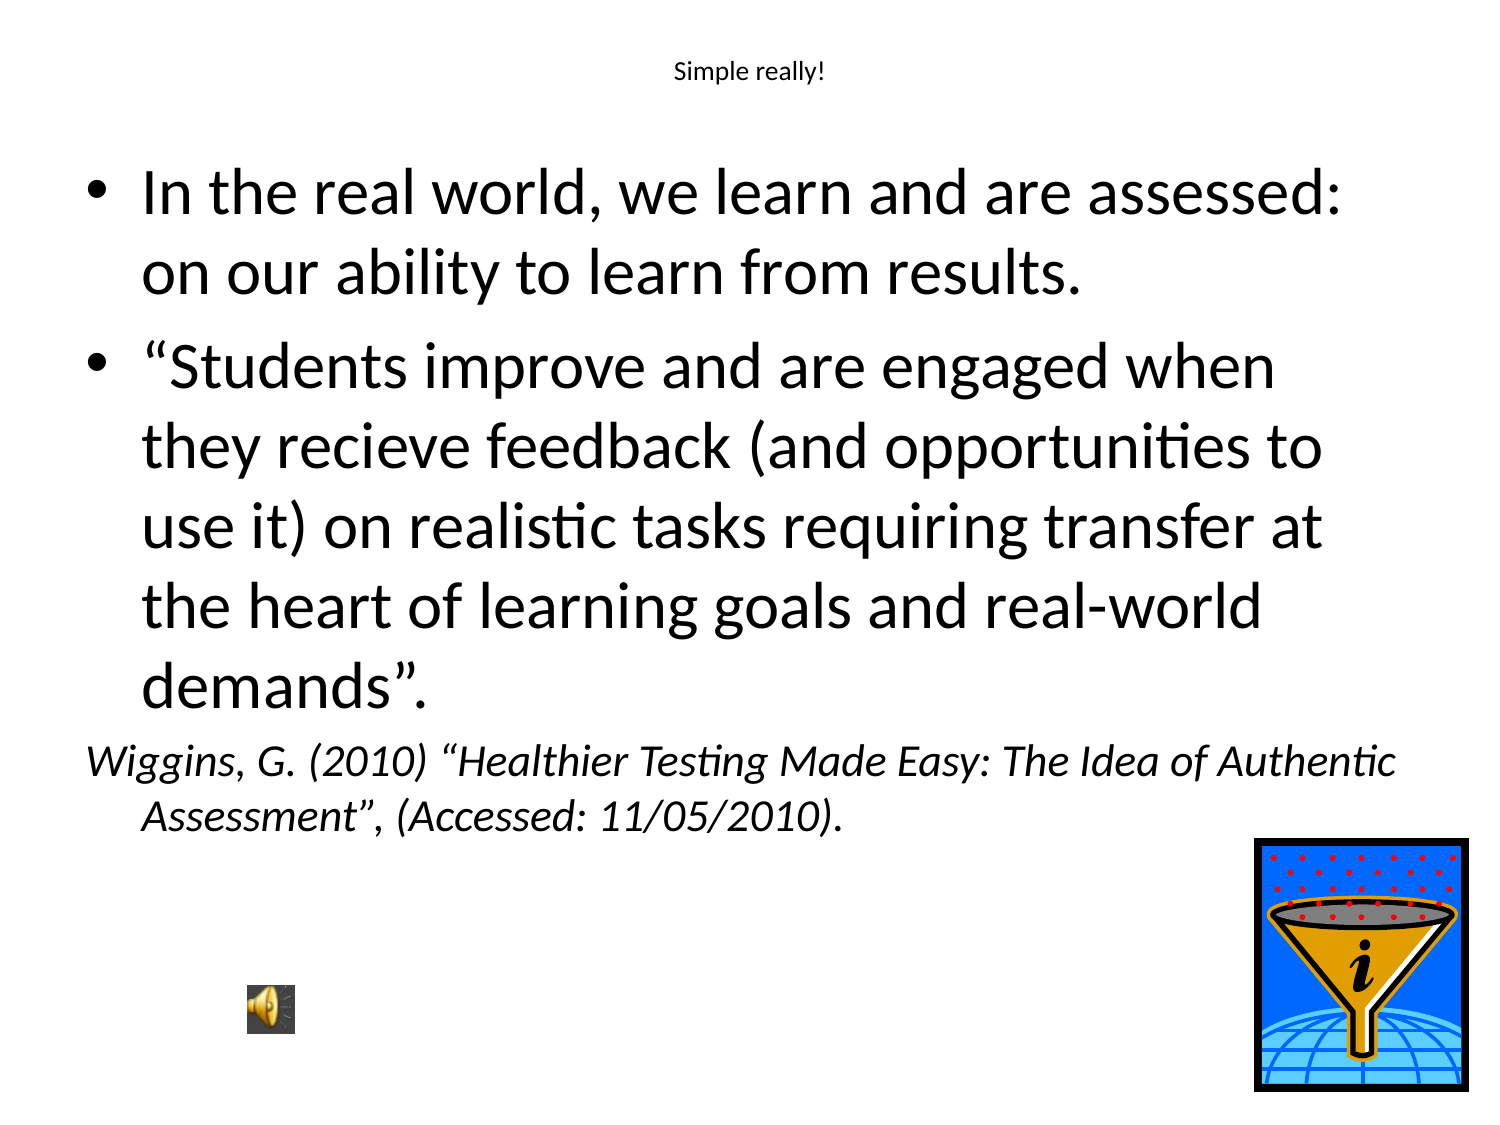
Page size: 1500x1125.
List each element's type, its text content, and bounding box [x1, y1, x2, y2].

list In the real world, we learn and are assessed: on our ability to learn from results. “Students improve and are engaged when they recieve feedback (and opportunities to use it) on realistic tasks requiring transfer at the heart of learning goals and real-world demands”. Wiggins, G. (2010) “Healthier Testing Made Easy: The Idea of Authentic Assessment”, (Accessed: 11/05/2010). [70, 140, 1421, 883]
picture [245, 984, 297, 1035]
title Simple really! [75, 45, 1425, 94]
picture [1253, 837, 1470, 1092]
